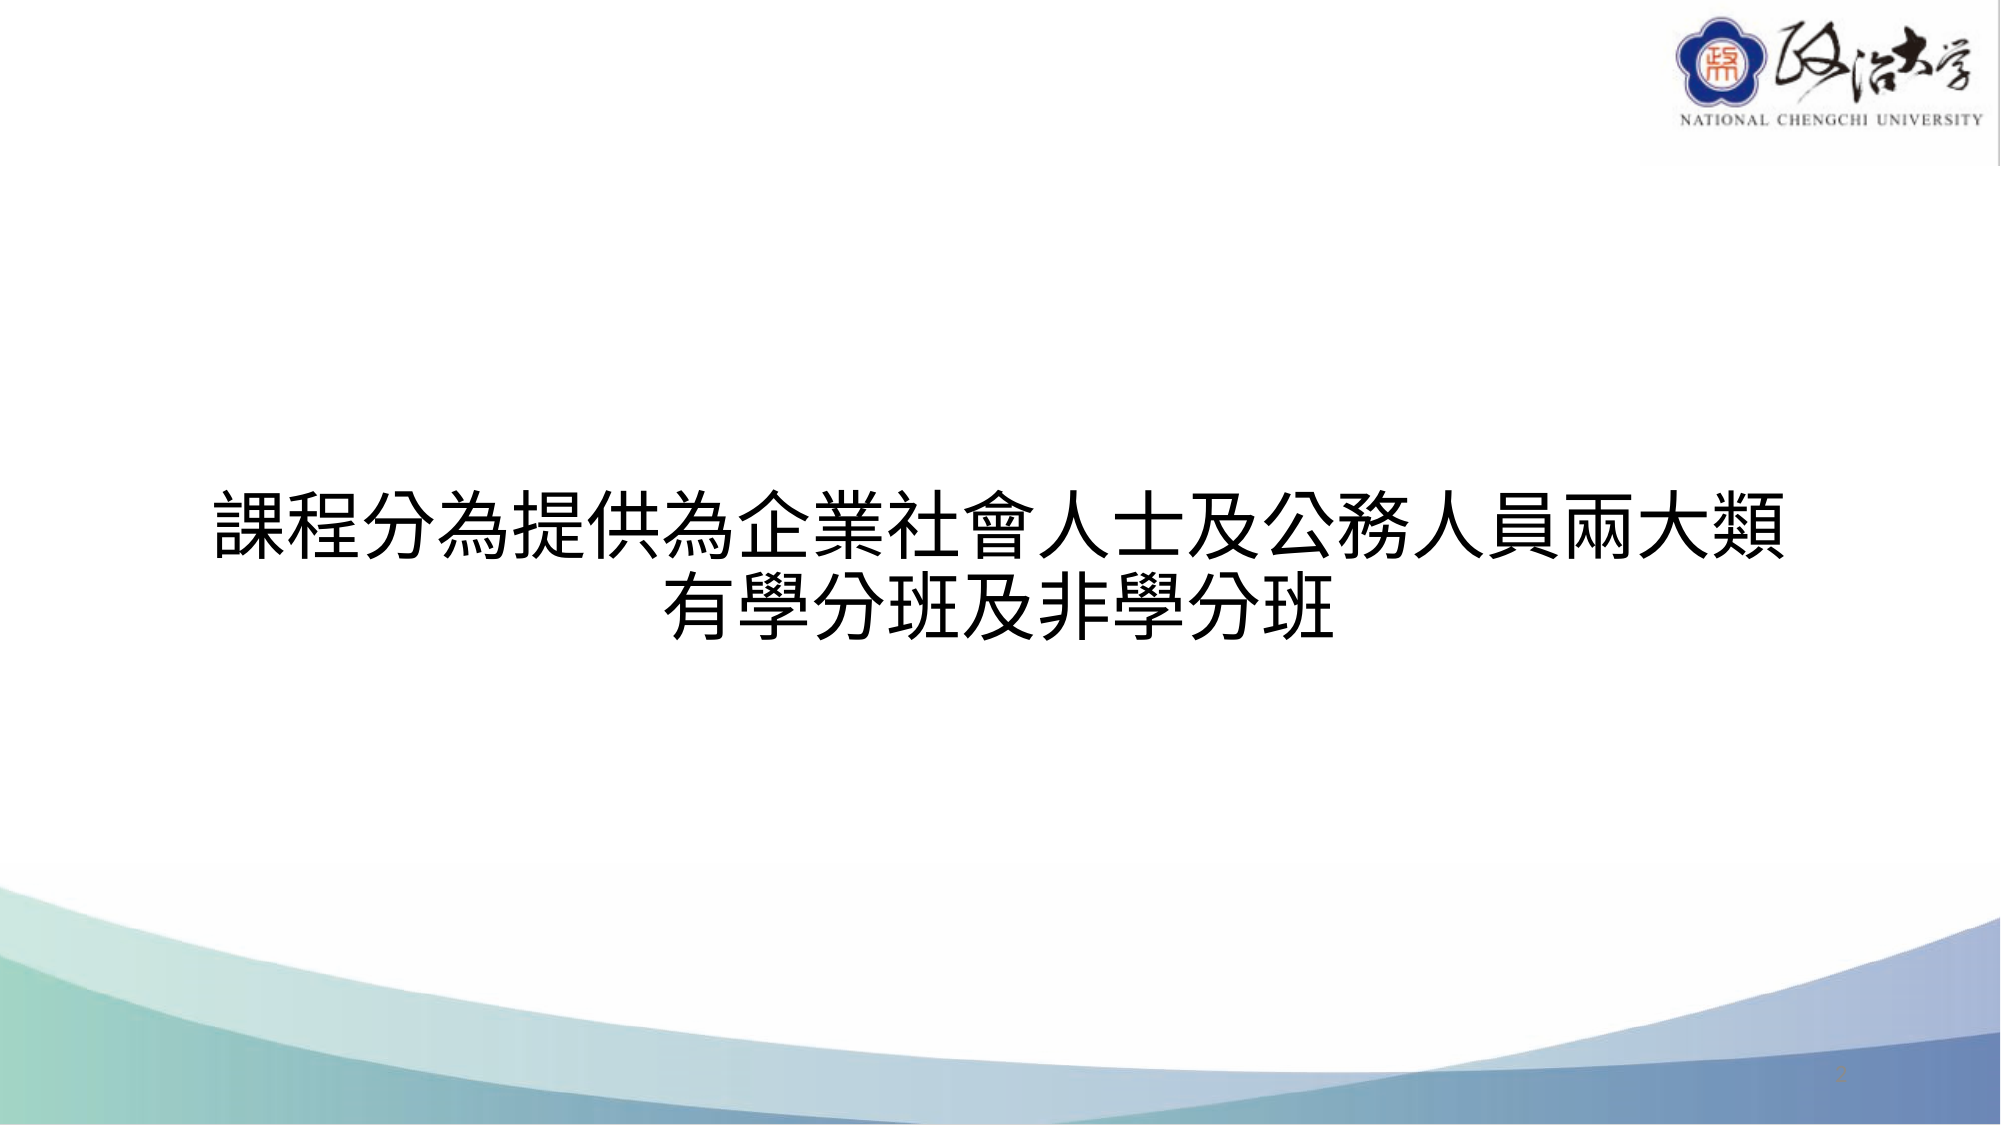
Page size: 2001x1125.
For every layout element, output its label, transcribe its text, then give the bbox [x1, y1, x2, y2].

picture [0, 863, 2001, 1125]
slide_number 2 [1412, 1042, 1863, 1103]
picture [1640, 0, 2000, 166]
title 課程分為提供為企業社會人士及公務人員兩大類 有學分班及非學分班 [136, 280, 1862, 749]
